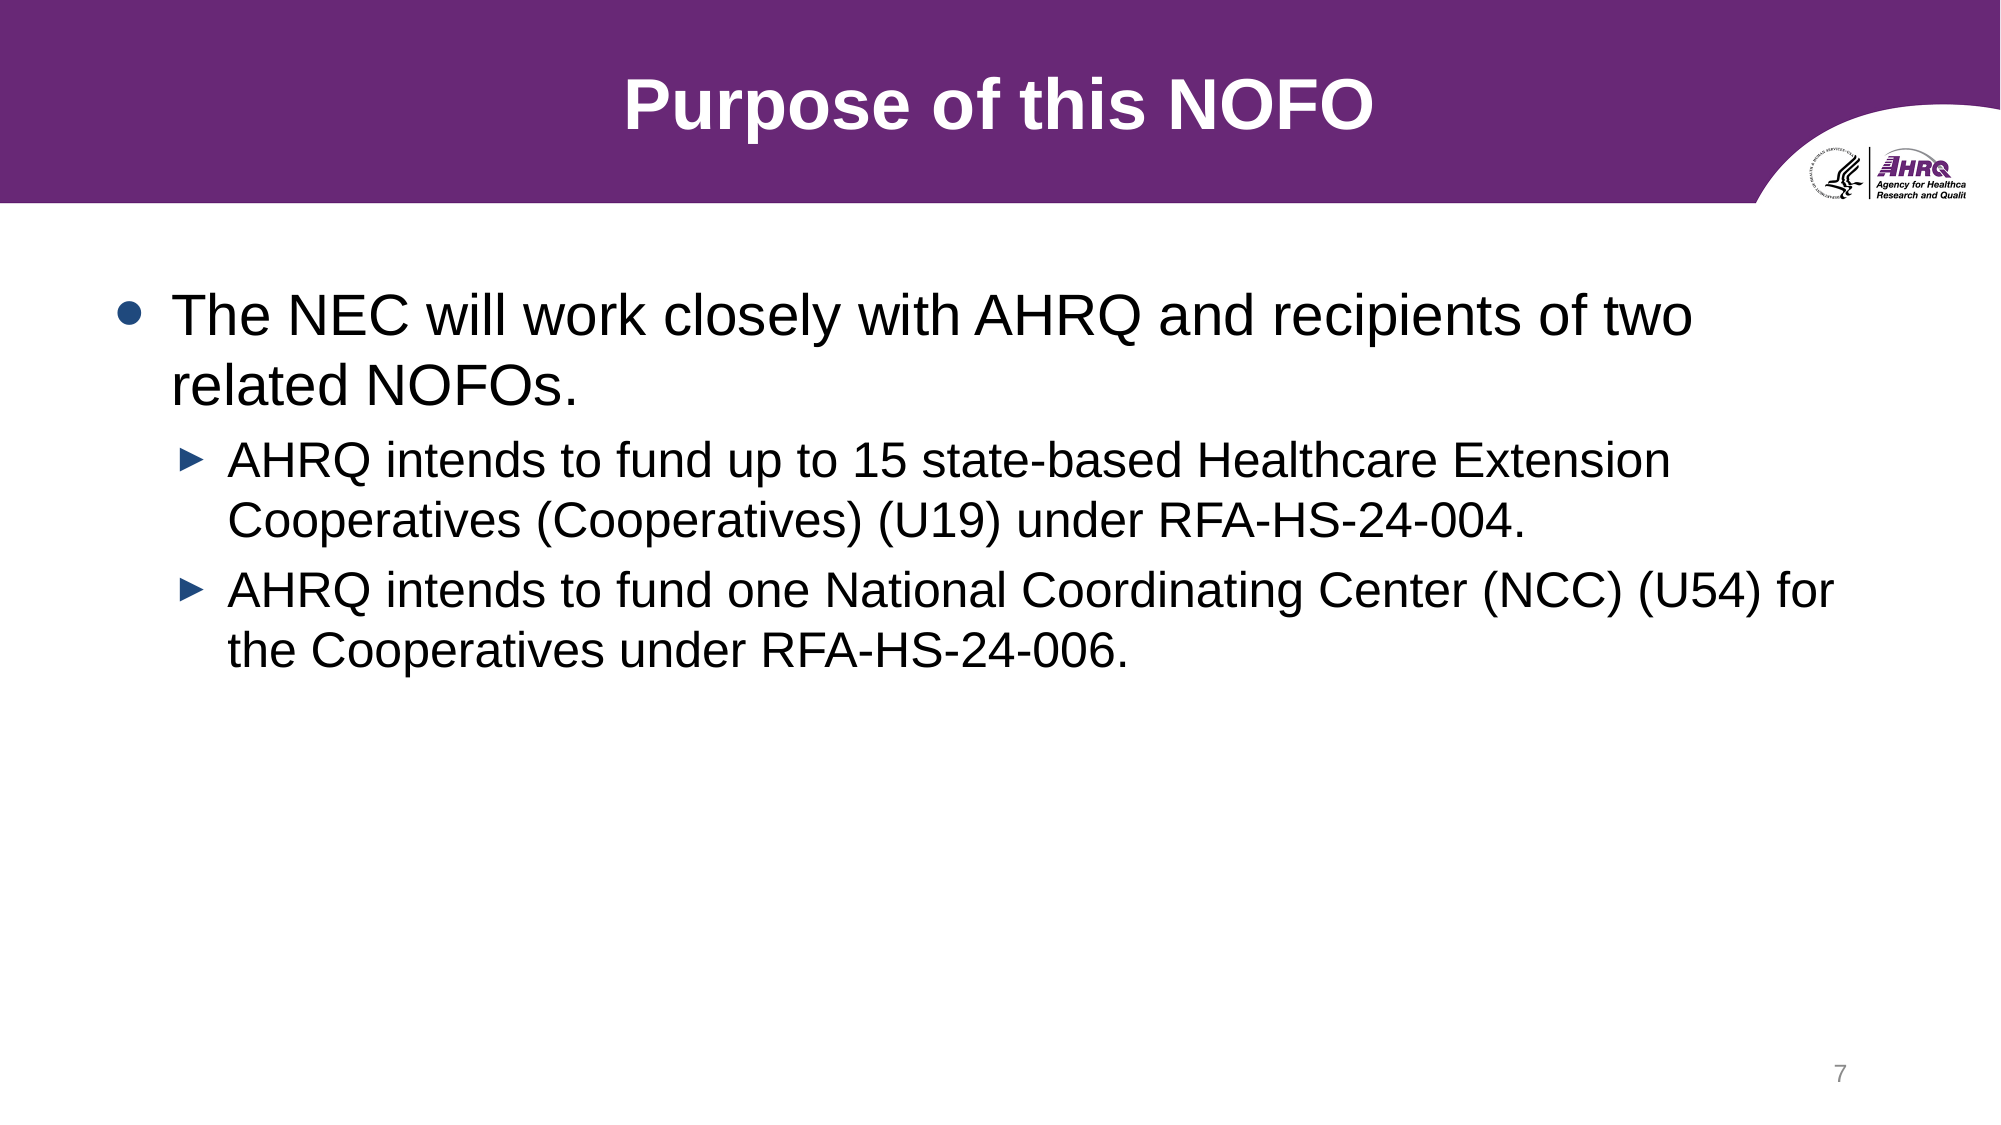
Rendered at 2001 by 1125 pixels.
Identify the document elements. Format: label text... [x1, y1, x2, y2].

title Purpose of this NOFO [275, 50, 1725, 152]
list The NEC will work closely with AHRQ and recipients of two related NOFOs. AHRQ intends to fund up to 15 state-based Healthcare Extension Cooperatives (Cooperatives) (U19) under RFA-HS-24-004. AHRQ intends to fund one National Coordinating Center (NCC) (U54) for the Cooperatives under RFA-HS-24-006. [99, 270, 1900, 1013]
picture [0, 0, 2001, 1125]
slide_number 7 [1412, 1042, 1863, 1103]
